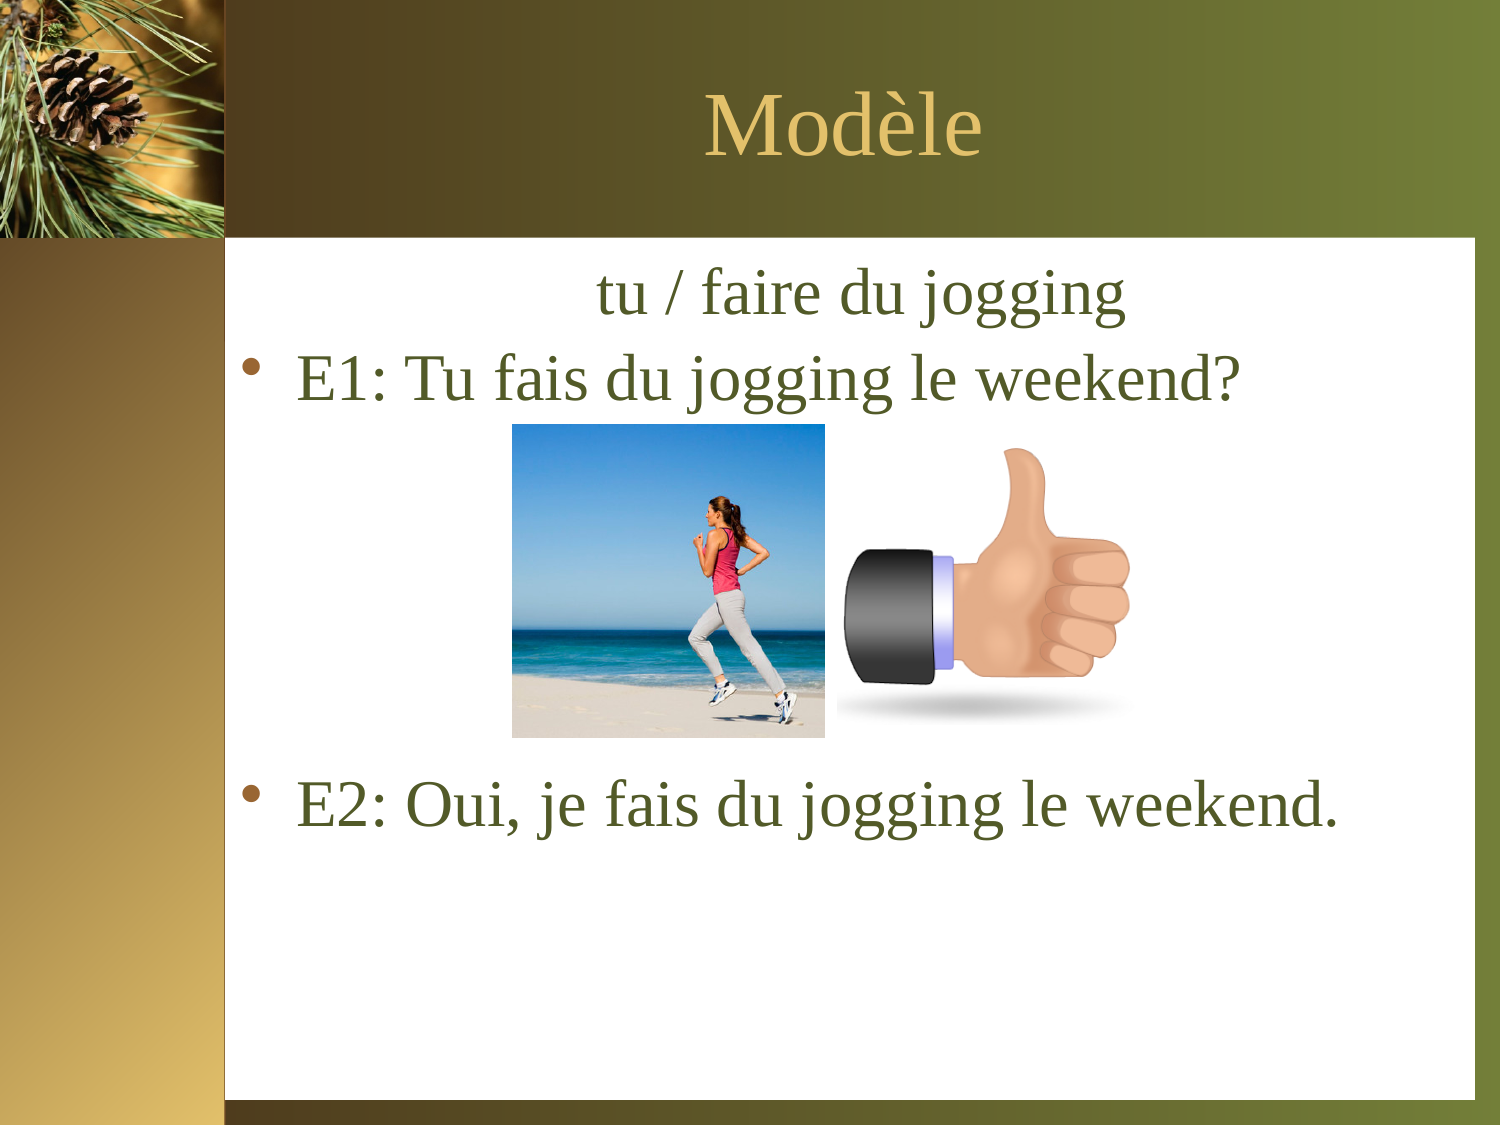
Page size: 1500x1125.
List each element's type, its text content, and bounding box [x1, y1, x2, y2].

list tu / faire du jogging E1: Tu fais du jogging le weekend? E2: Oui, je fais du jogging le weekend. [224, 249, 1500, 1063]
picture [837, 424, 1138, 726]
picture [512, 654, 542, 659]
picture [0, 0, 224, 238]
title Modèle [249, 24, 1438, 213]
picture [512, 424, 826, 738]
picture [554, 647, 601, 653]
